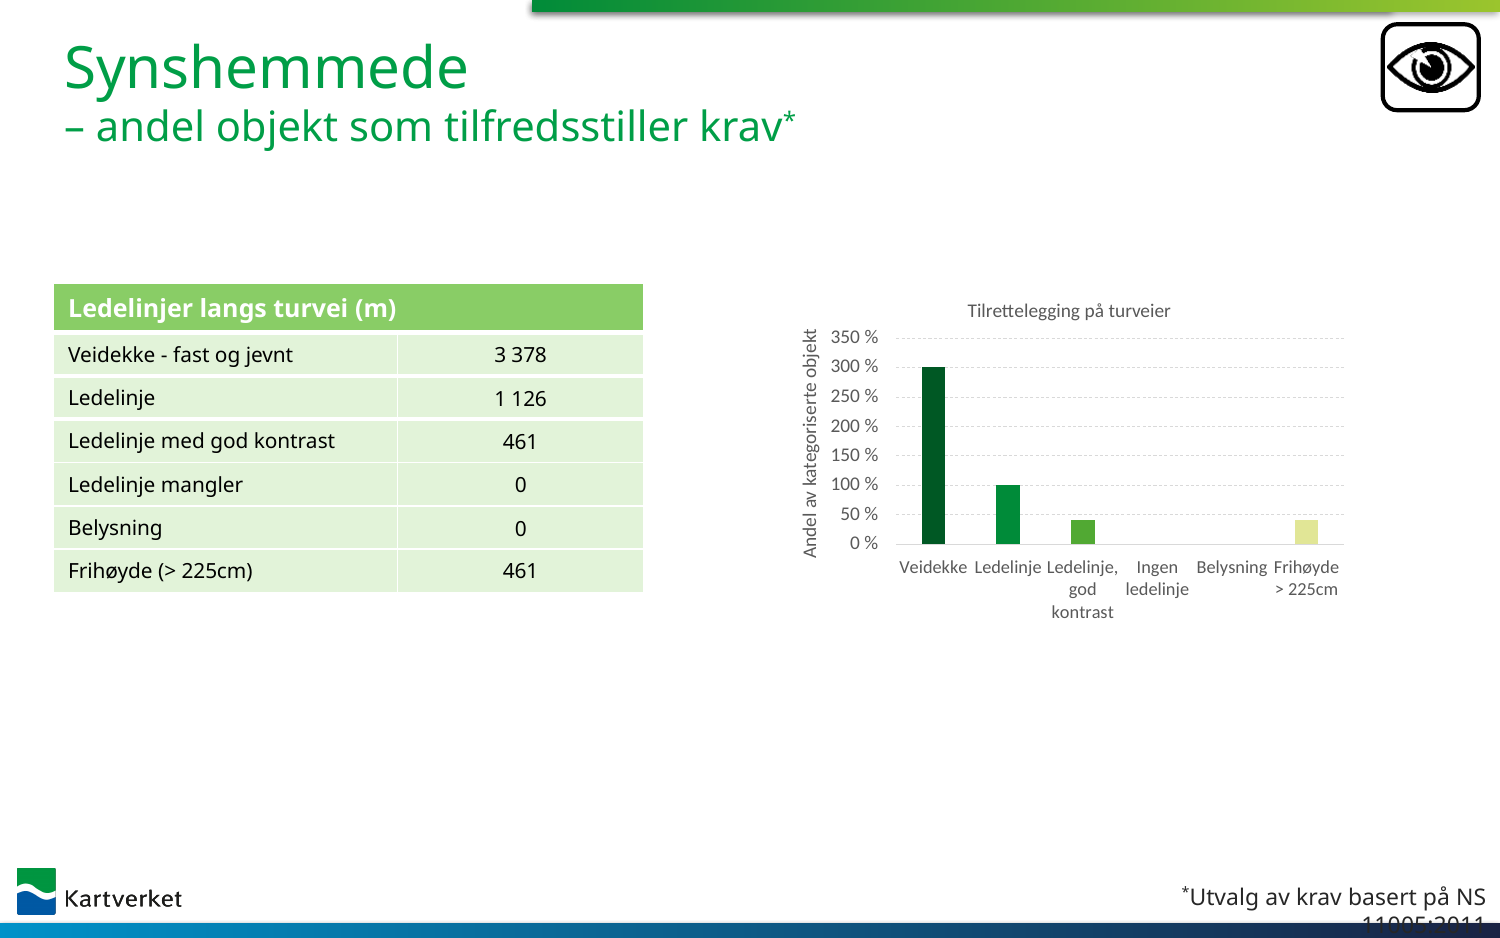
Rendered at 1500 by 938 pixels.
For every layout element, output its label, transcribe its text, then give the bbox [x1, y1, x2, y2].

table_cell Veidekke - fast og jevnt [54, 335, 397, 374]
table_cell Ledelinje mangler [54, 463, 397, 505]
text_box Synshemmede – andel objekt som tilfredsstiller krav* [49, 24, 1431, 158]
table_cell Belysning [54, 507, 397, 548]
table_cell 461 [398, 550, 643, 592]
table_cell Ledelinje med god kontrast [54, 421, 397, 462]
picture [791, 291, 1348, 630]
text_box *Utvalg av krav basert på NS 11005:2011 [1068, 873, 1500, 938]
table_cell 0 [398, 463, 643, 505]
table_cell 461 [398, 421, 643, 462]
table_cell Frihøyde (> 225cm) [54, 550, 397, 592]
table_cell 0 [398, 507, 643, 548]
table_cell 3 378 [398, 335, 643, 374]
table_cell 1 126 [398, 378, 643, 417]
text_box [1382, 24, 1480, 111]
table_cell Ledelinje [54, 378, 397, 417]
table_header Ledelinjer langs turvei (m) [54, 284, 643, 330]
